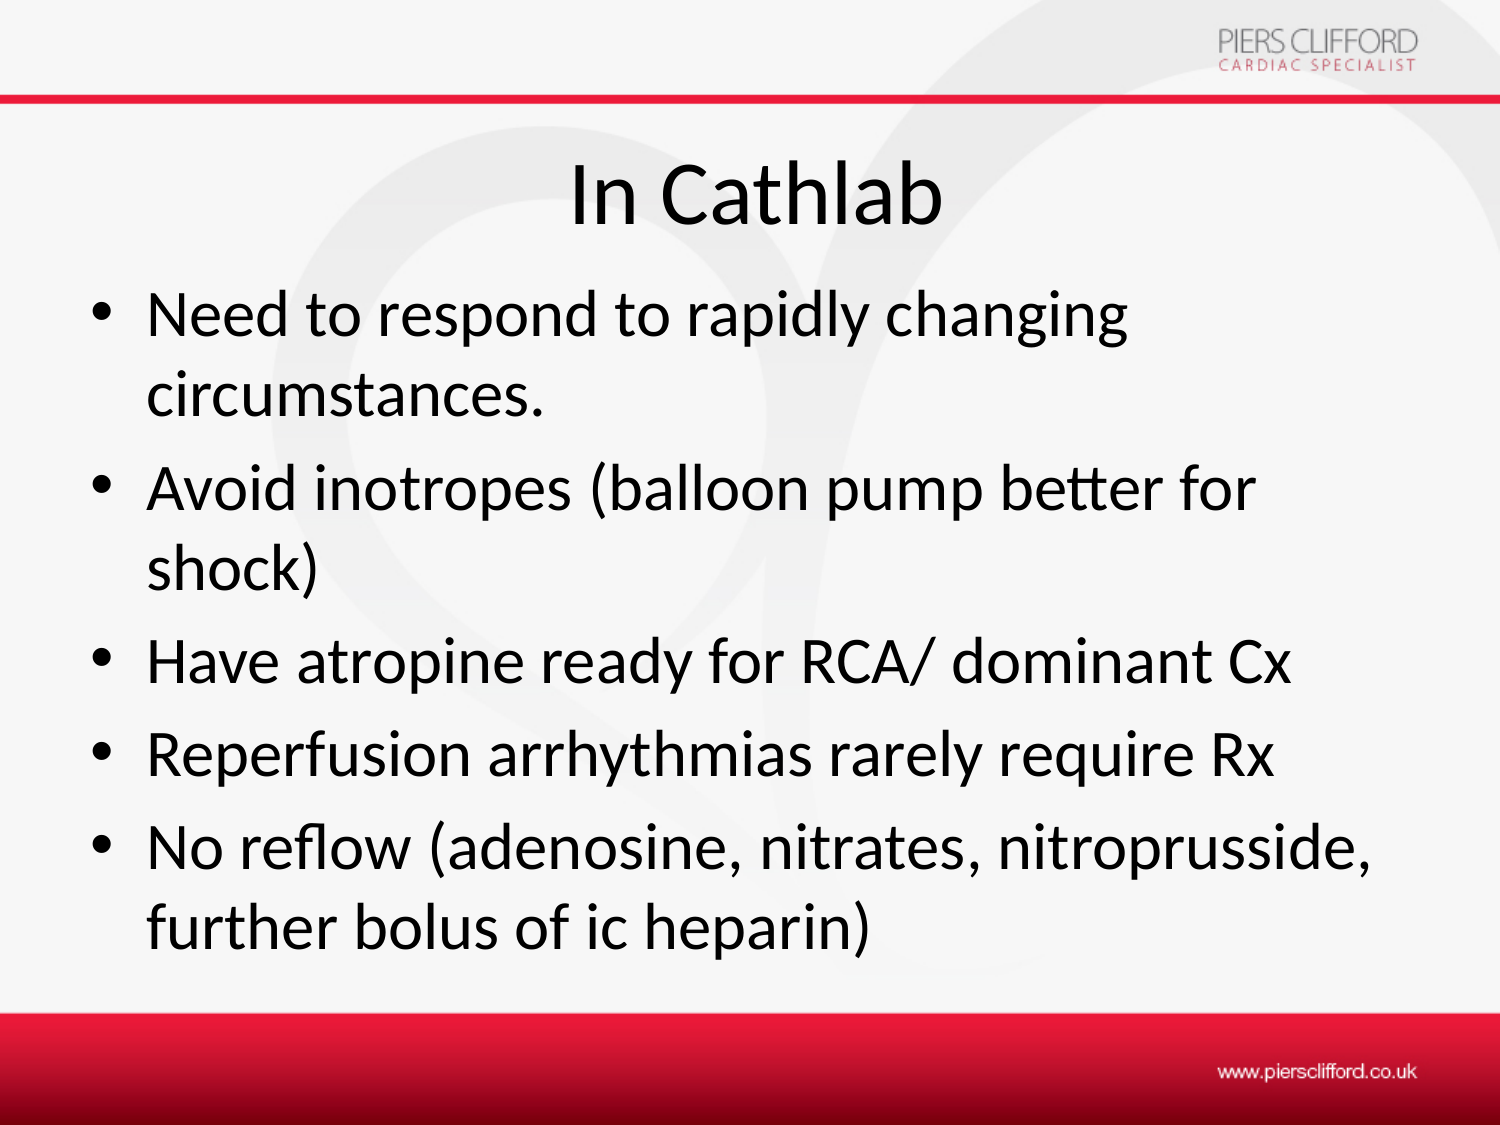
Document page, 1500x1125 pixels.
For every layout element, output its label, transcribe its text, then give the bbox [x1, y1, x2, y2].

list Need to respond to rapidly changing circumstances. Avoid inotropes (balloon pump better for shock) Have atropine ready for RCA/ dominant Cx Reperfusion arrhythmias rarely require Rx No reflow (adenosine, nitrates, nitroprusside, further bolus of ic heparin) [74, 262, 1426, 1006]
title In Cathlab [81, 93, 1433, 282]
picture [0, 0, 1500, 1125]
